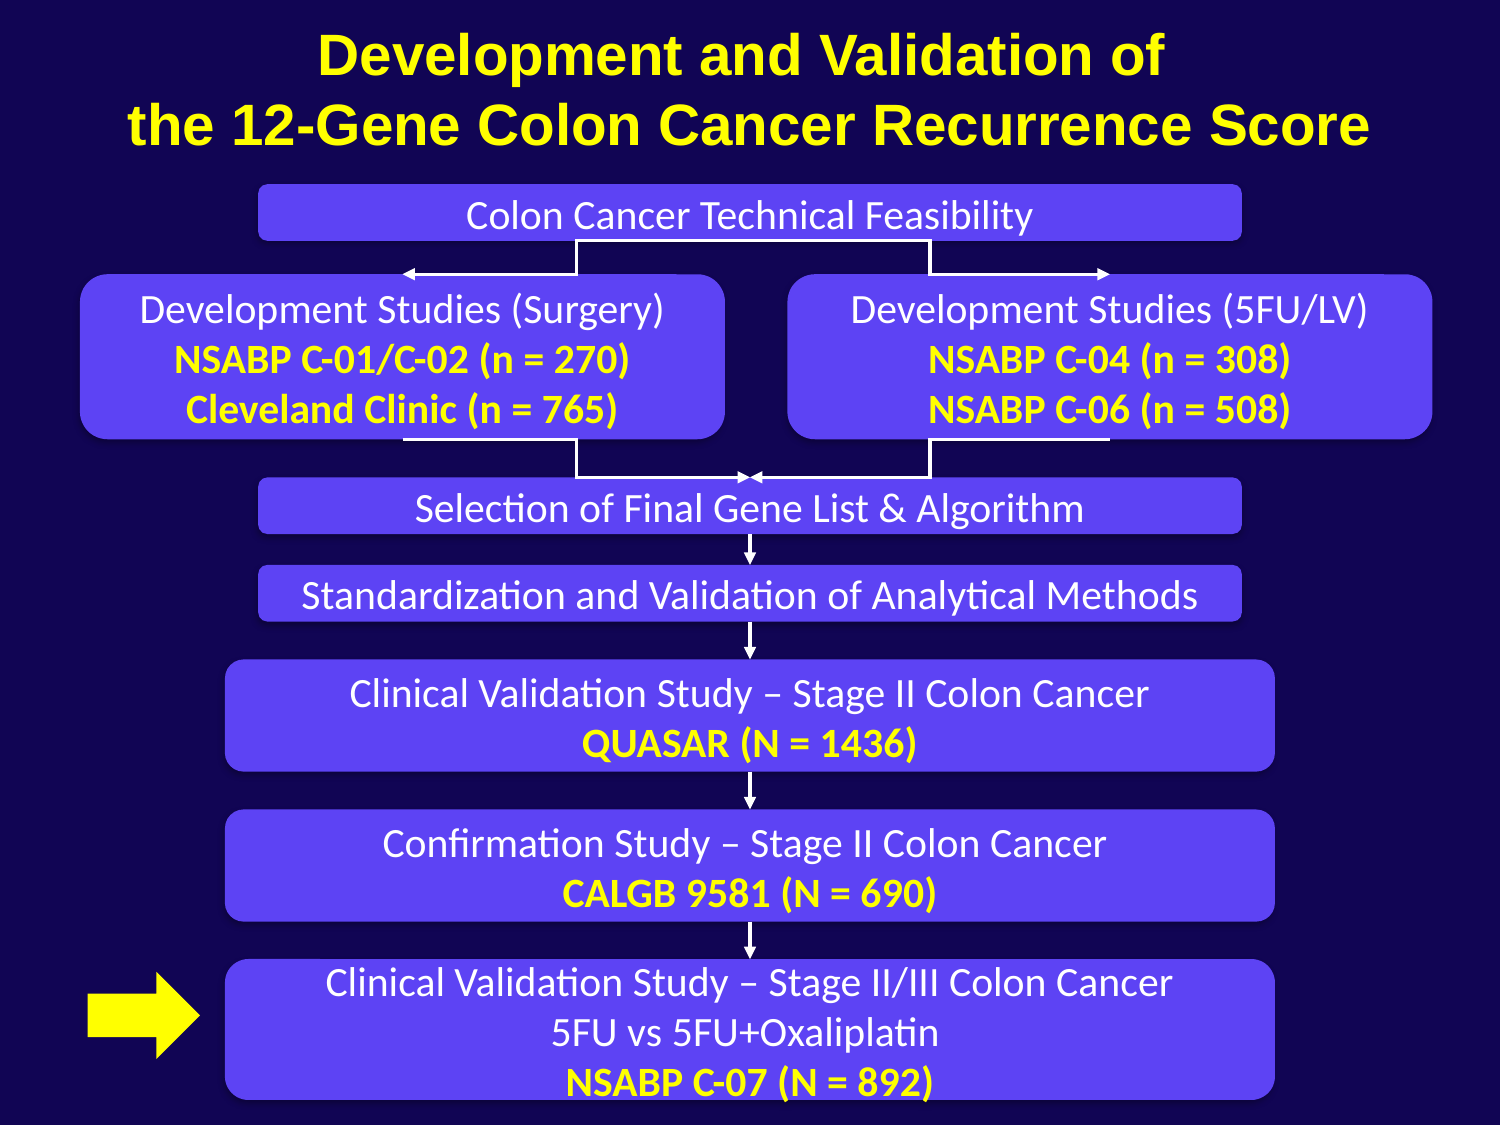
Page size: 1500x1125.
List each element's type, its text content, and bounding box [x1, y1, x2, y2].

title Development and Validation of the 12-Gene Colon Cancer Recurrence Score [87, 12, 1413, 163]
text_box Development Studies (Surgery) NSABP C-01/C-02 (n = 270) Cleveland Clinic (n = 765) [79, 274, 554, 440]
text_box Development Studies (5FU/LV) NSABP C-04 (n = 308) NSABP C-06 (n = 508) [787, 274, 907, 440]
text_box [912, 77, 947, 276]
text_box Standardization and Validation of Analytical Methods [258, 564, 551, 622]
text_box Selection of Final Gene List & Algorithm [600, 478, 905, 535]
text_box Confirmation Study – Stage II Colon Cancer CALGB 9581 (N = 690) [224, 809, 1275, 922]
text_box Selection of Final Gene List & Algorithm [258, 477, 551, 535]
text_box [559, 83, 594, 284]
text_box Clinical Validation Study – Stage II/III Colon Cancer 5FU vs 5FU+Oxaliplatin NSABP C-07 (N = 892) [224, 958, 1275, 1100]
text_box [556, 284, 596, 633]
text_box Selection of Final Gene List & Algorithm [954, 477, 1242, 535]
text_box Standardization and Validation of Analytical Methods [600, 564, 905, 622]
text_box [910, 278, 950, 639]
text_box Colon Cancer Technical Feasibility [598, 184, 907, 239]
text_box Colon Cancer Technical Feasibility [952, 184, 1242, 241]
text_box Colon Cancer Technical Feasibility [258, 184, 554, 241]
text_box [87, 971, 201, 1060]
text_box Development Studies (Surgery) NSABP C-01/C-02 (n = 270) Cleveland Clinic (n = 765) [598, 274, 725, 440]
text_box Clinical Validation Study – Stage II Colon Cancer QUASAR (N = 1436) [224, 659, 1275, 772]
text_box Development Studies (5FU/LV) NSABP C-04 (n = 308) NSABP C-06 (n = 508) [952, 274, 1433, 440]
text_box Standardization and Validation of Analytical Methods [954, 564, 1242, 622]
